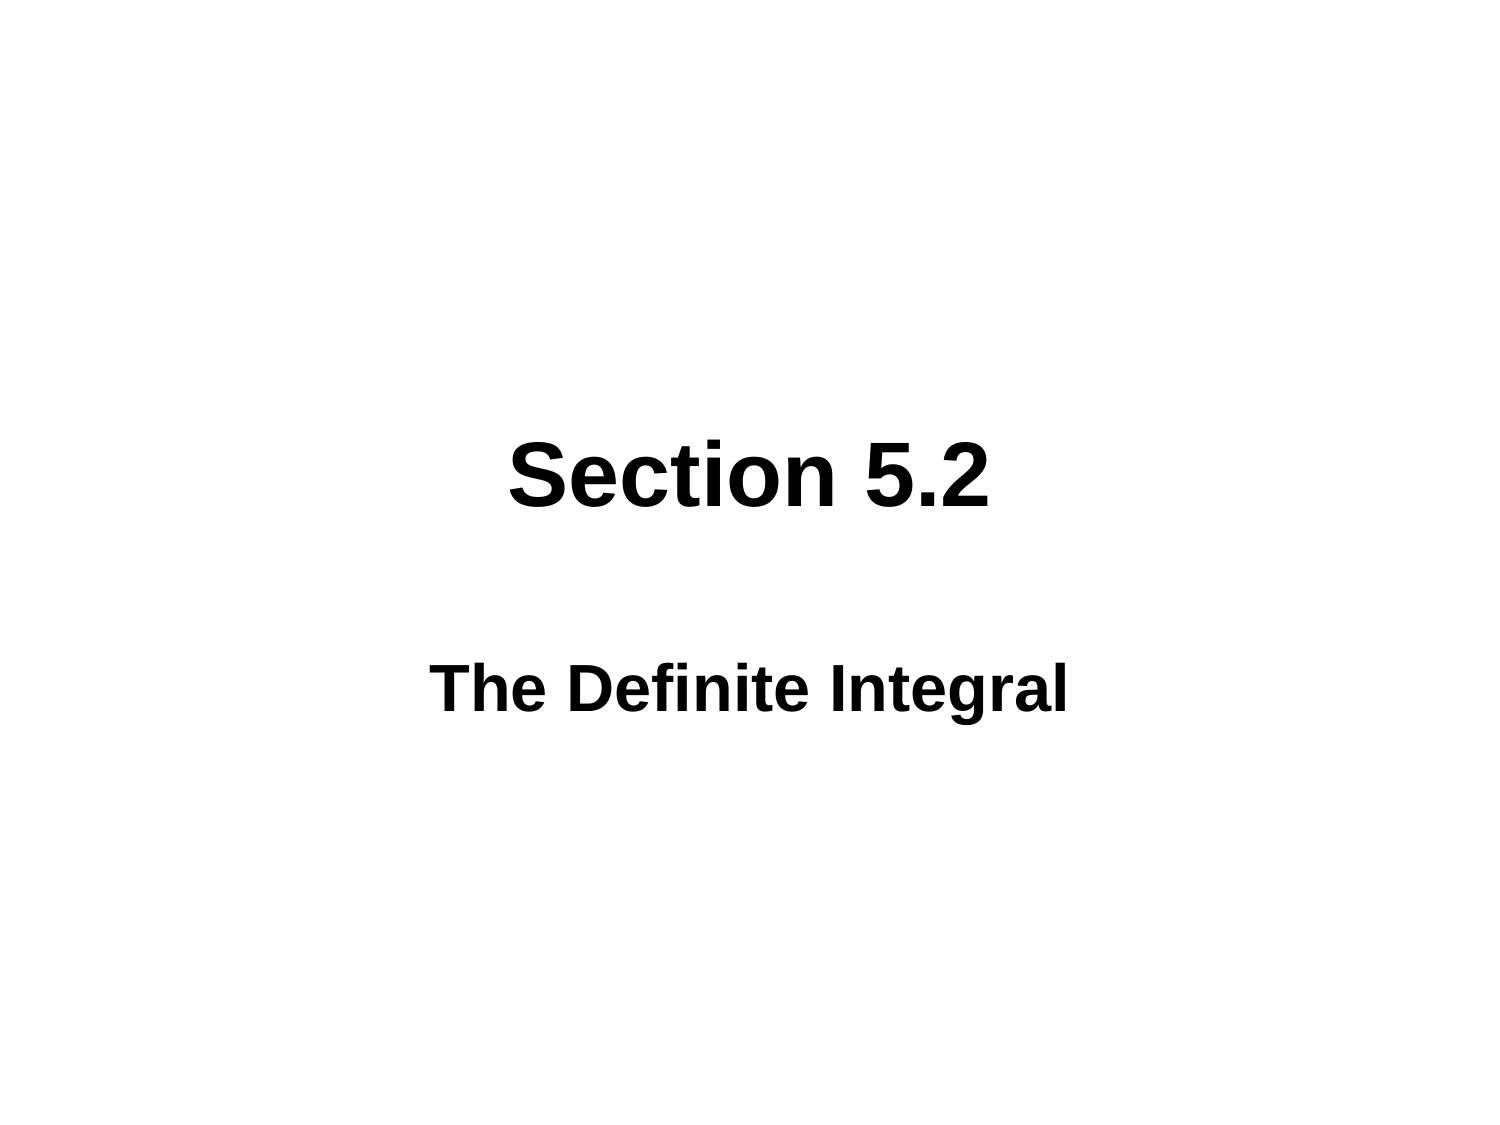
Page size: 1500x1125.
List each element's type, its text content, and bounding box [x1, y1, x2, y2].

subtitle The Definite Integral [224, 637, 1276, 926]
title Section 5.2 [112, 349, 1388, 591]
